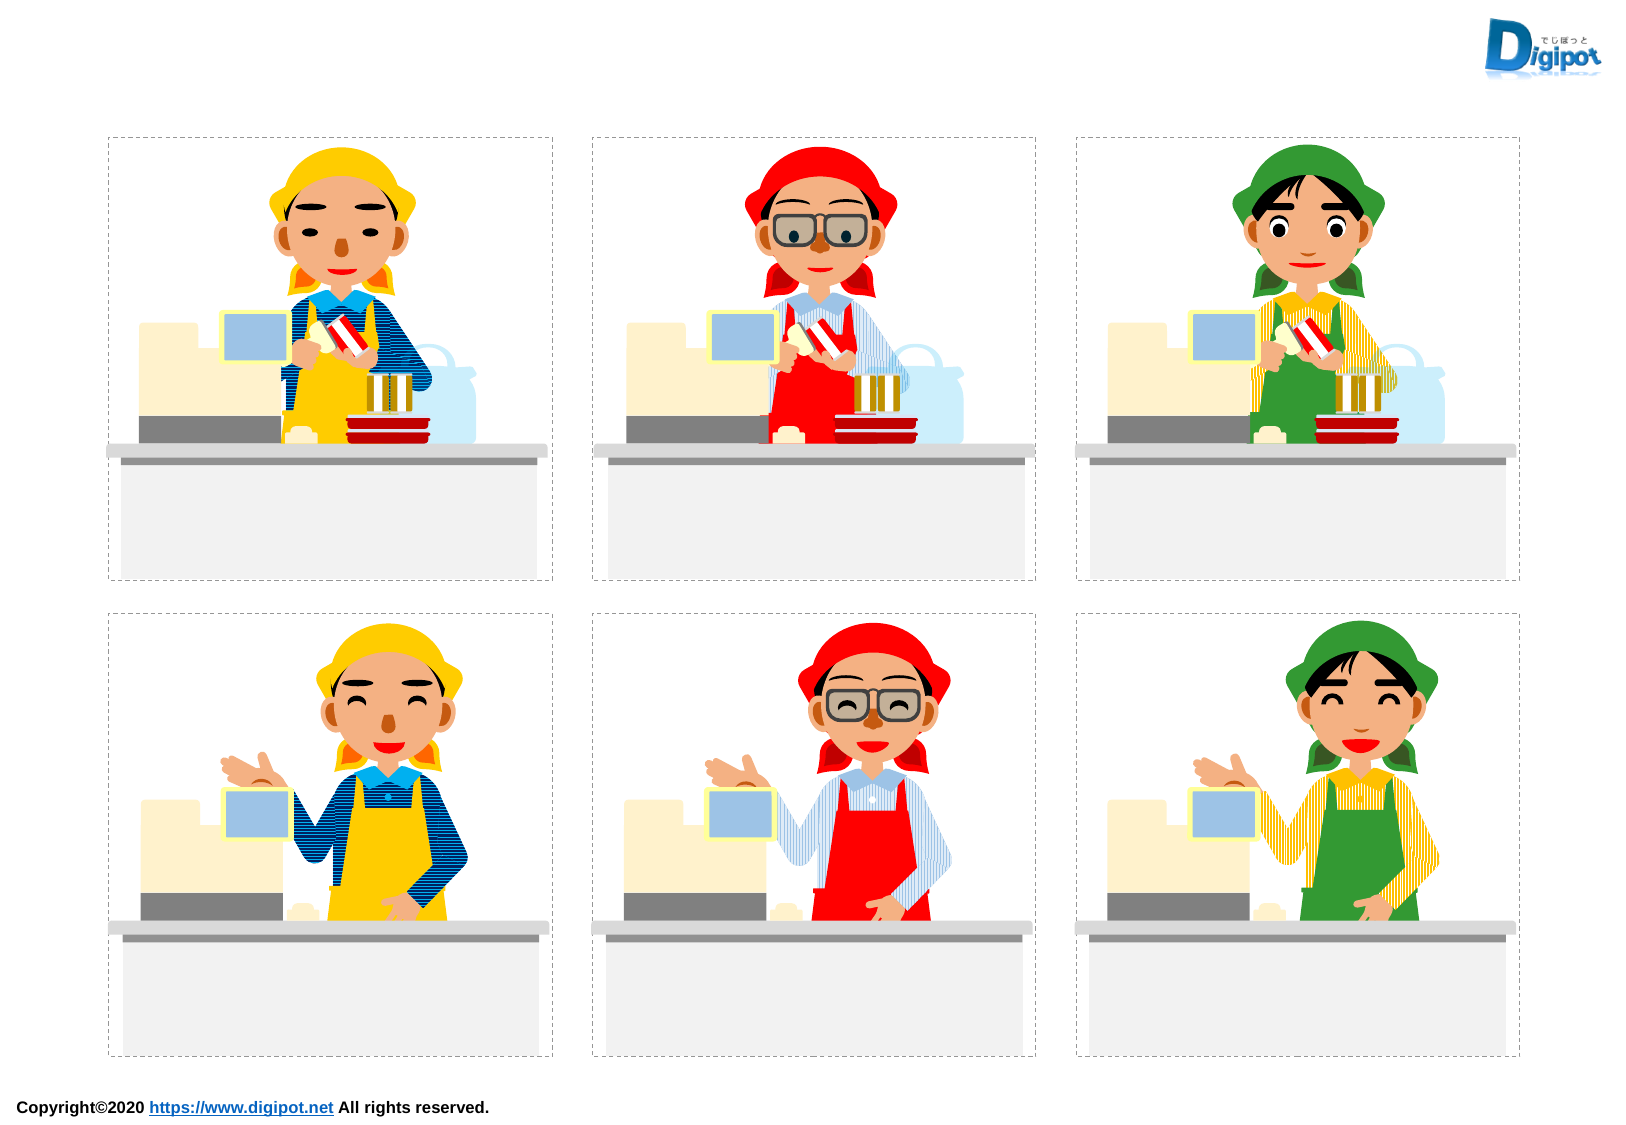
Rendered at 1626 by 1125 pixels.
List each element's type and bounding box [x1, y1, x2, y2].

text_box [107, 623, 550, 1056]
text_box [1074, 620, 1517, 1056]
text_box [106, 147, 548, 579]
picture [1485, 18, 1602, 82]
text_box [593, 146, 1036, 579]
text_box [591, 622, 1033, 1056]
text_box [1074, 144, 1517, 579]
